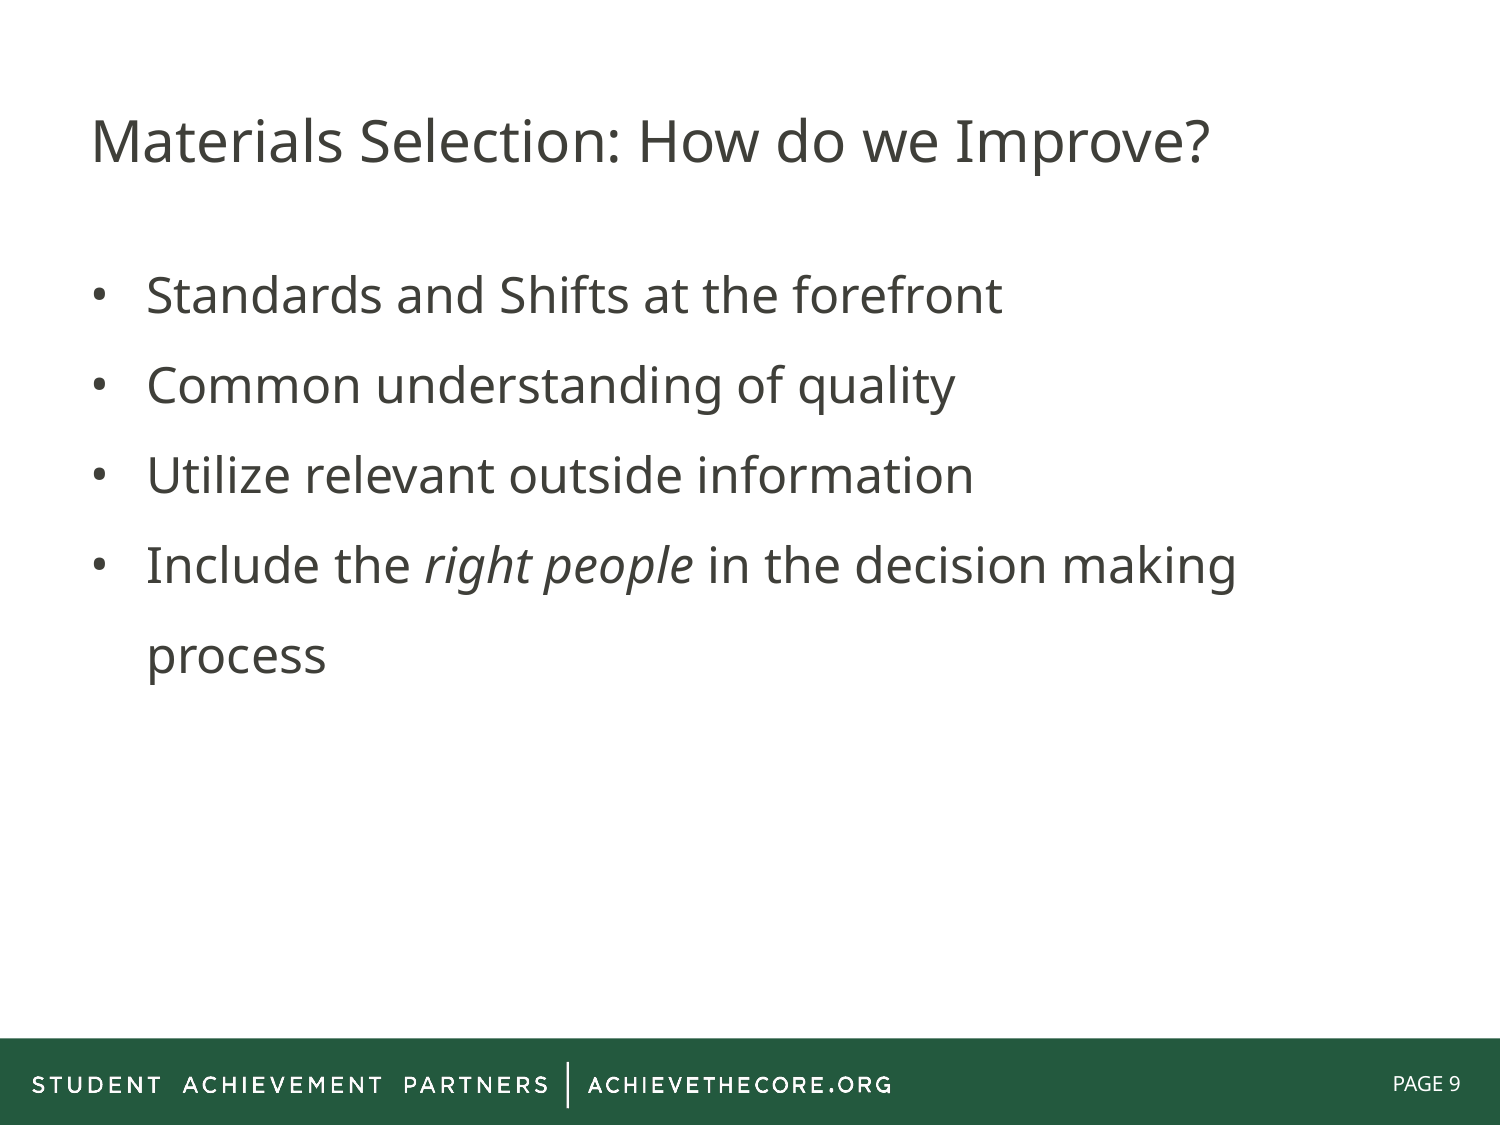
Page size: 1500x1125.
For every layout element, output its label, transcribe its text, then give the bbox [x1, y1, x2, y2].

picture [12, 1055, 911, 1112]
text_box Standards and Shifts at the forefront Common understanding of quality Utilize relevant outside information Include the right people in the decision making process [75, 225, 1373, 900]
title Materials Selection: How do we Improve? [75, 45, 1425, 233]
